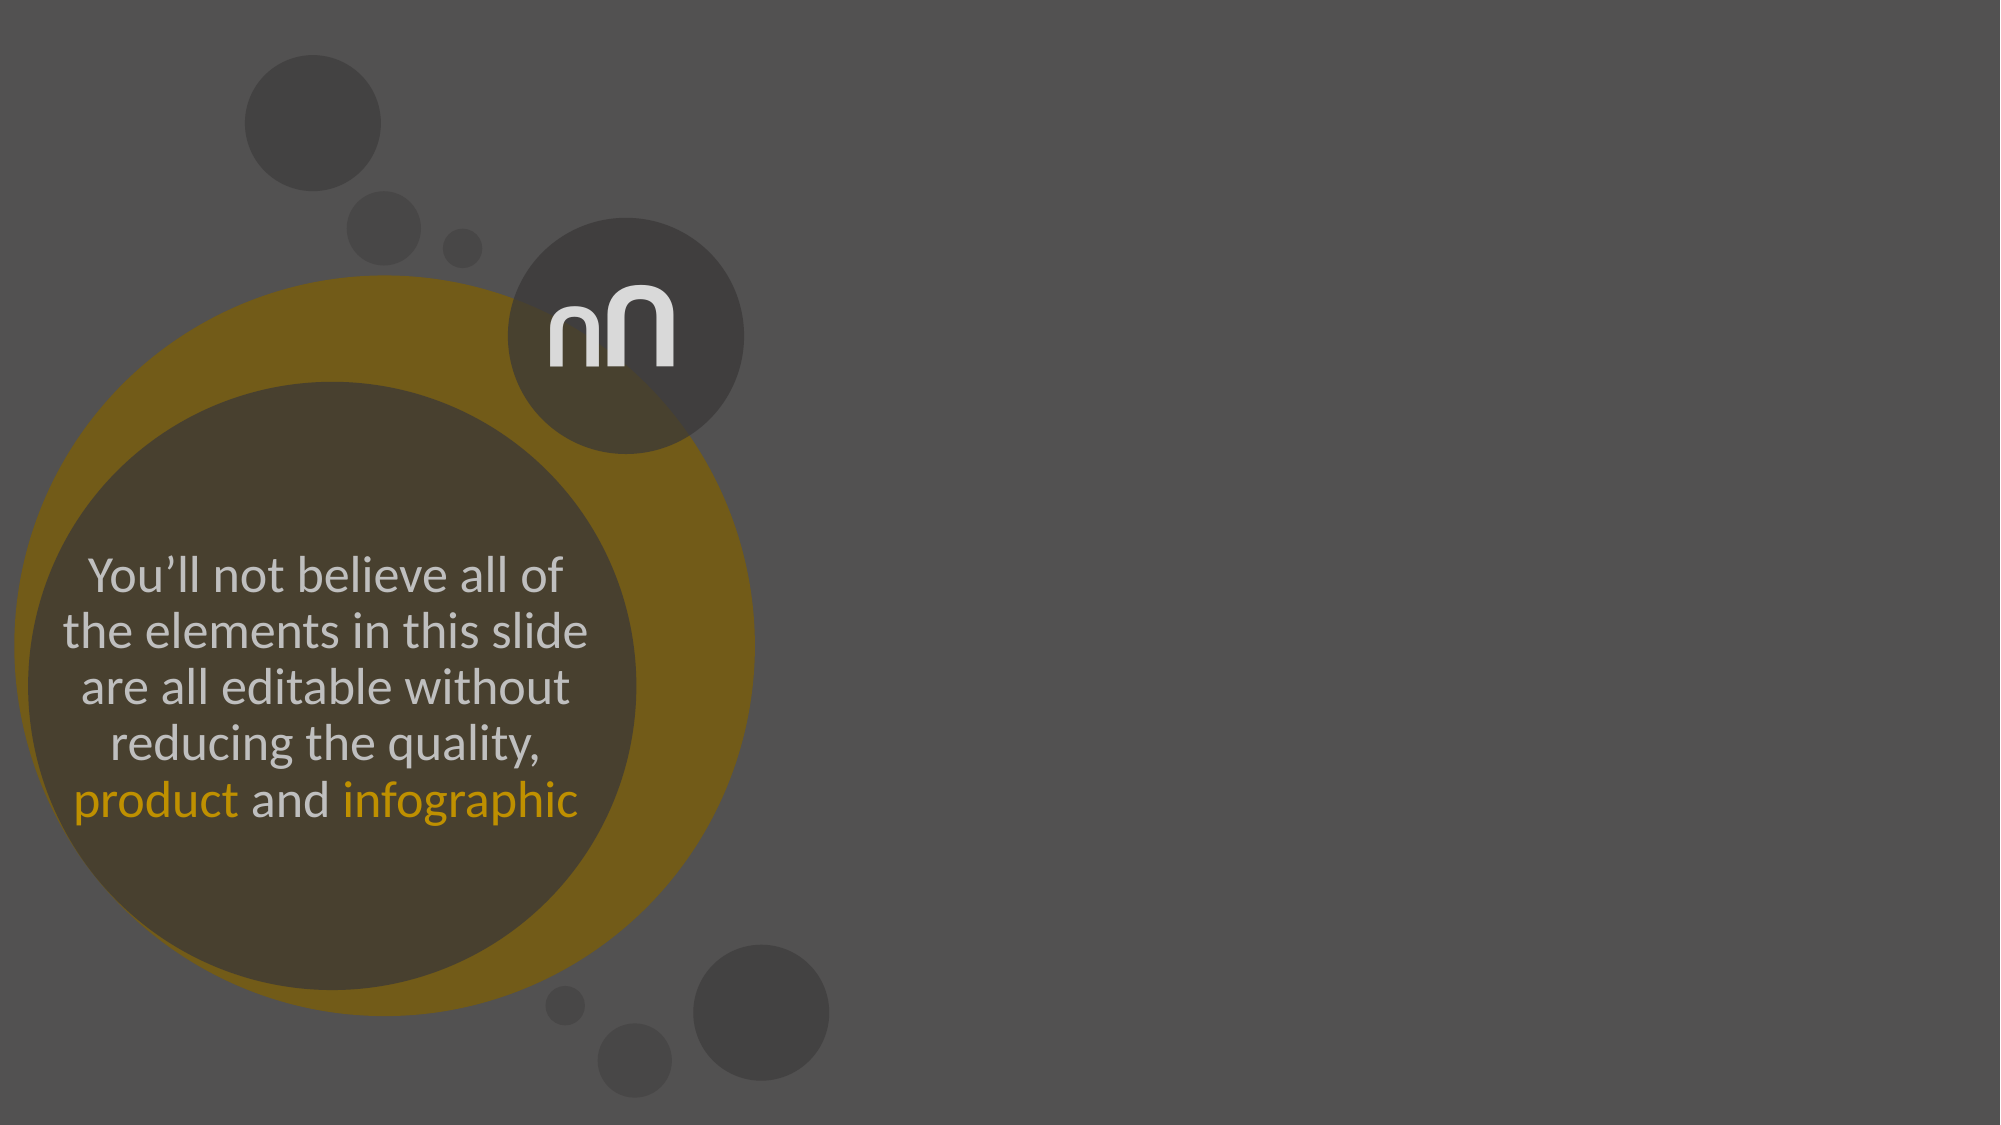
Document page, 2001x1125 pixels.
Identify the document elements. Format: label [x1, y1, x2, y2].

text_box [0, 0, 2000, 1125]
text_box [582, 254, 699, 406]
